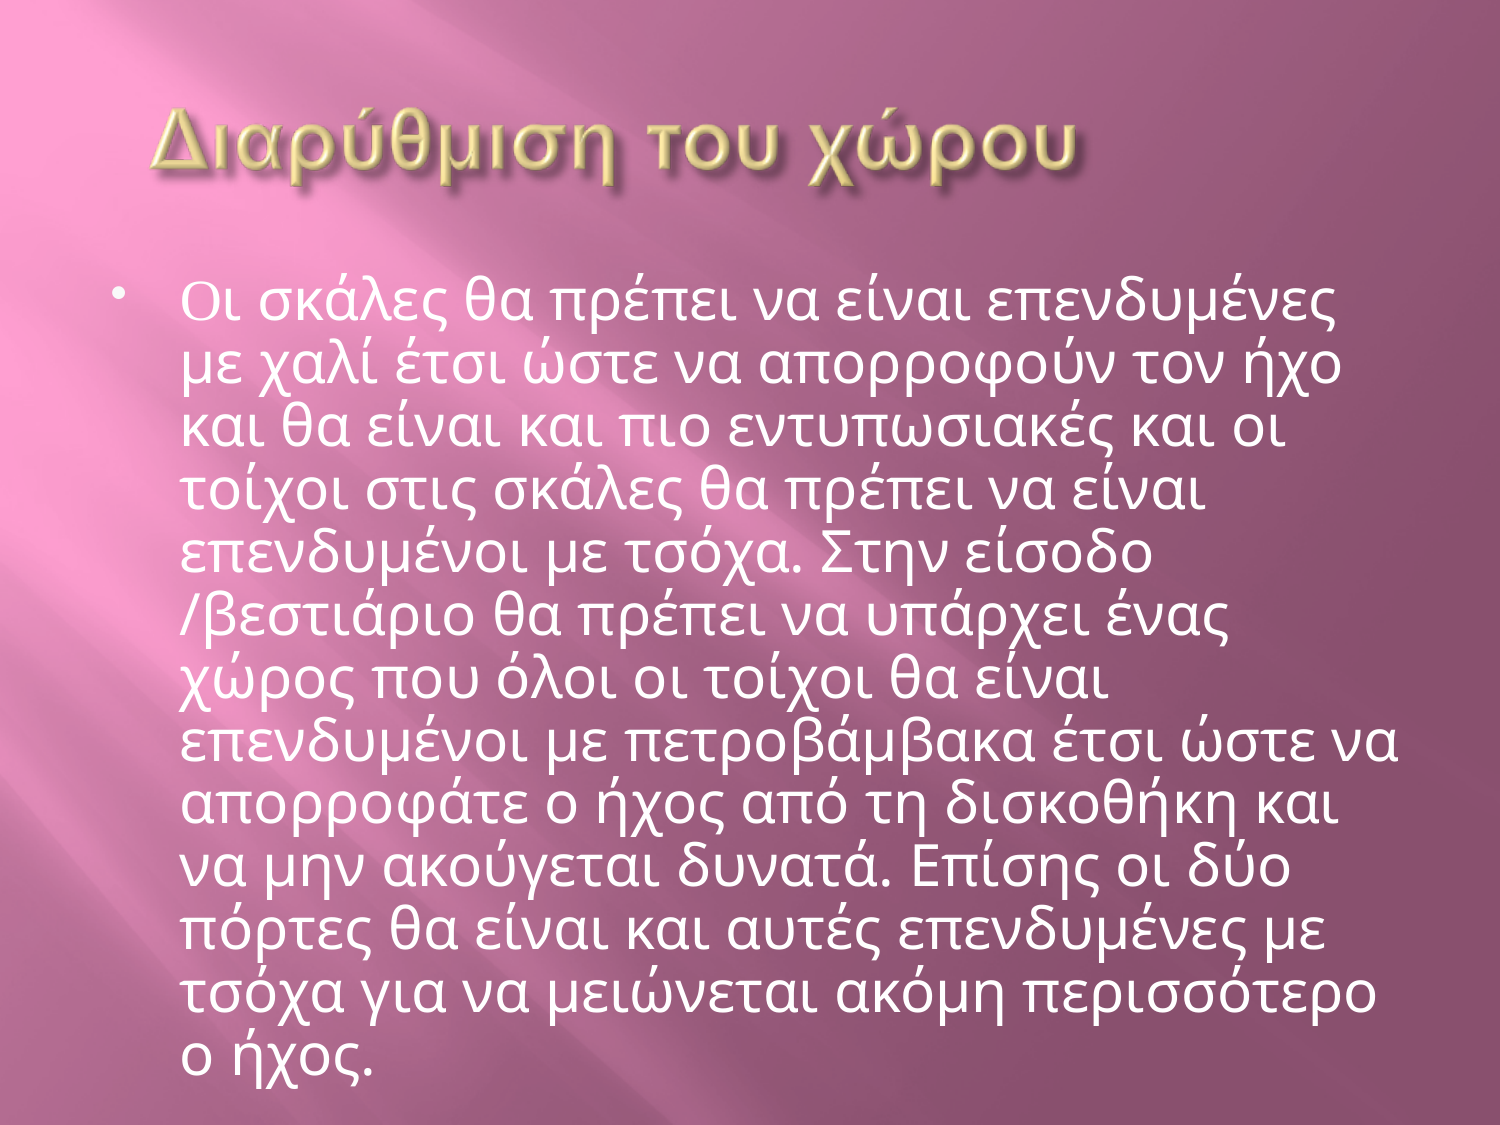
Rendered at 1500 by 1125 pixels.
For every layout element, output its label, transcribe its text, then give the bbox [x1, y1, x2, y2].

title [73, 43, 1427, 235]
list Oι σκάλες θα πρέπει να είναι επενδυμένες με χαλί έτσι ώστε να απορροφούν τον ήχο και θα είναι και πιο εντυπωσιακές και οι τοίχοι στις σκάλες θα πρέπει να είναι επενδυμένοι με τσόχα. Στην είσοδο /βεστιάριο θα πρέπει να υπάρχει ένας χώρος που όλοι οι τοίχοι θα είναι επενδυμένοι με πετροβάμβακα έτσι ώστε να απορροφάτε ο ήχος από τη δισκοθήκη και να μην ακούγεται δυνατά. Επίσης οι δύο πόρτες θα είναι και αυτές επενδυμένες με τσόχα για να μειώνεται ακόμη περισσότερο ο ήχος. [75, 262, 1425, 1035]
